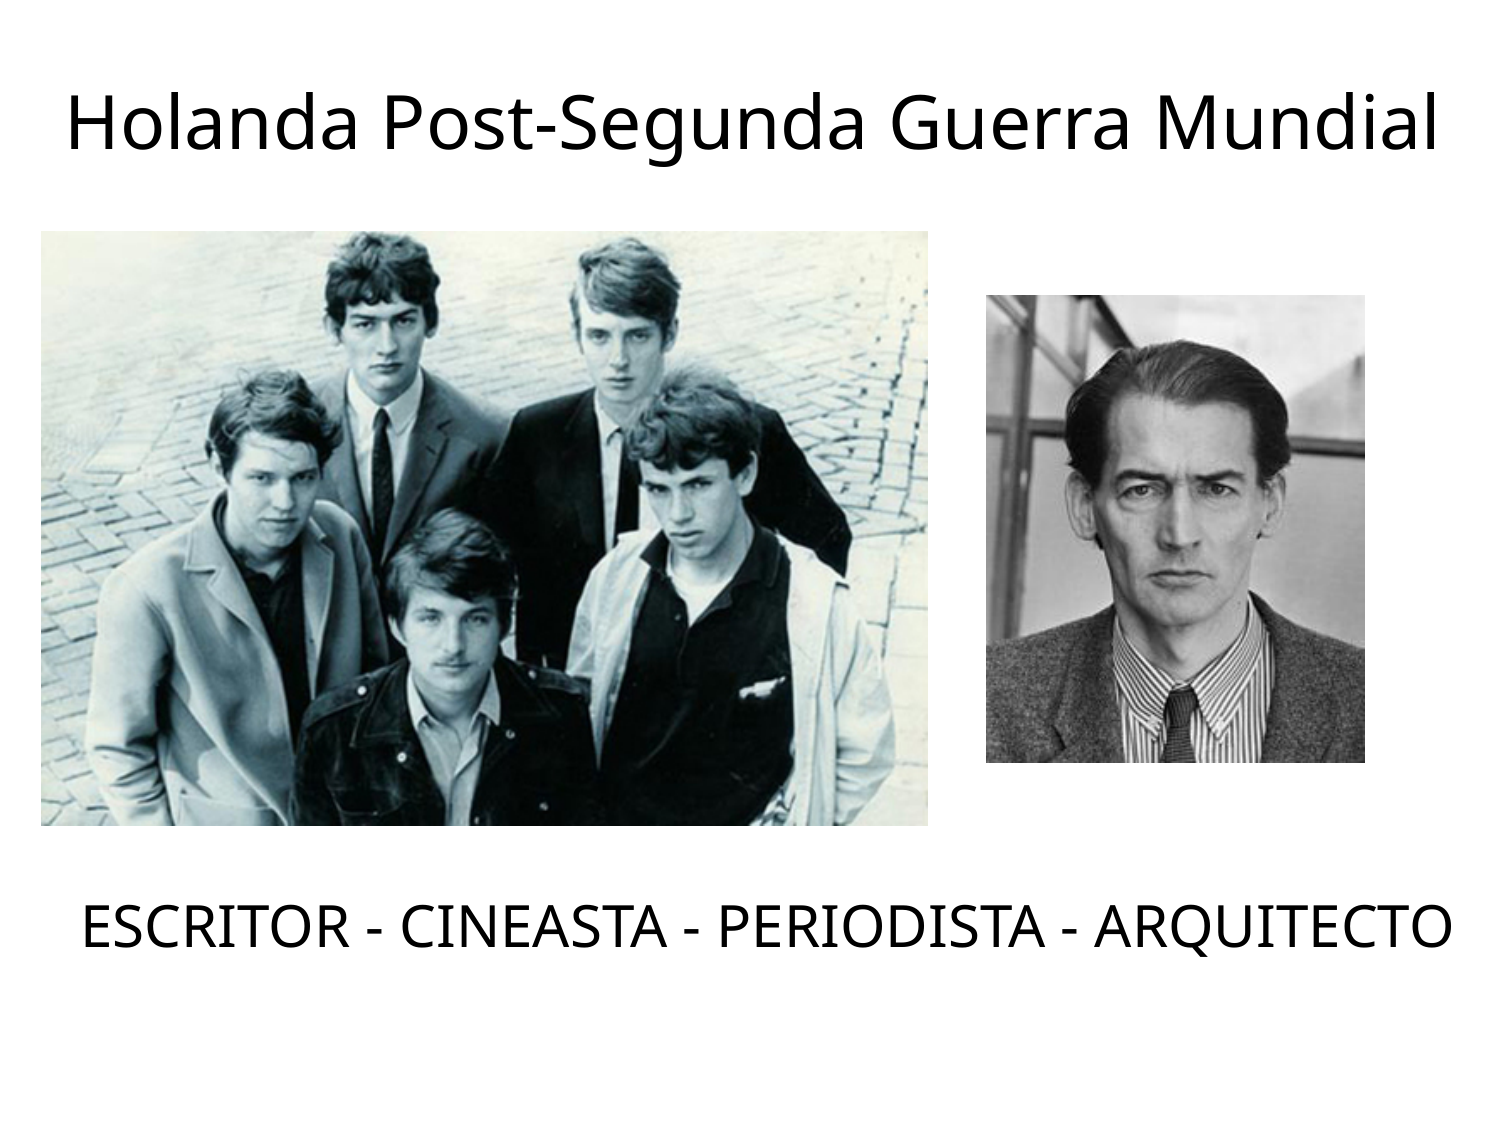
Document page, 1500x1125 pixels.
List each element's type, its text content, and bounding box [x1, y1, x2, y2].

picture [40, 231, 928, 826]
picture [985, 294, 1365, 763]
list ESCRITOR - CINEASTA - PERIODISTA - ARQUITECTO [0, 881, 1500, 1047]
title Holanda Post-Segunda Guerra Mundial [41, 42, 1465, 197]
